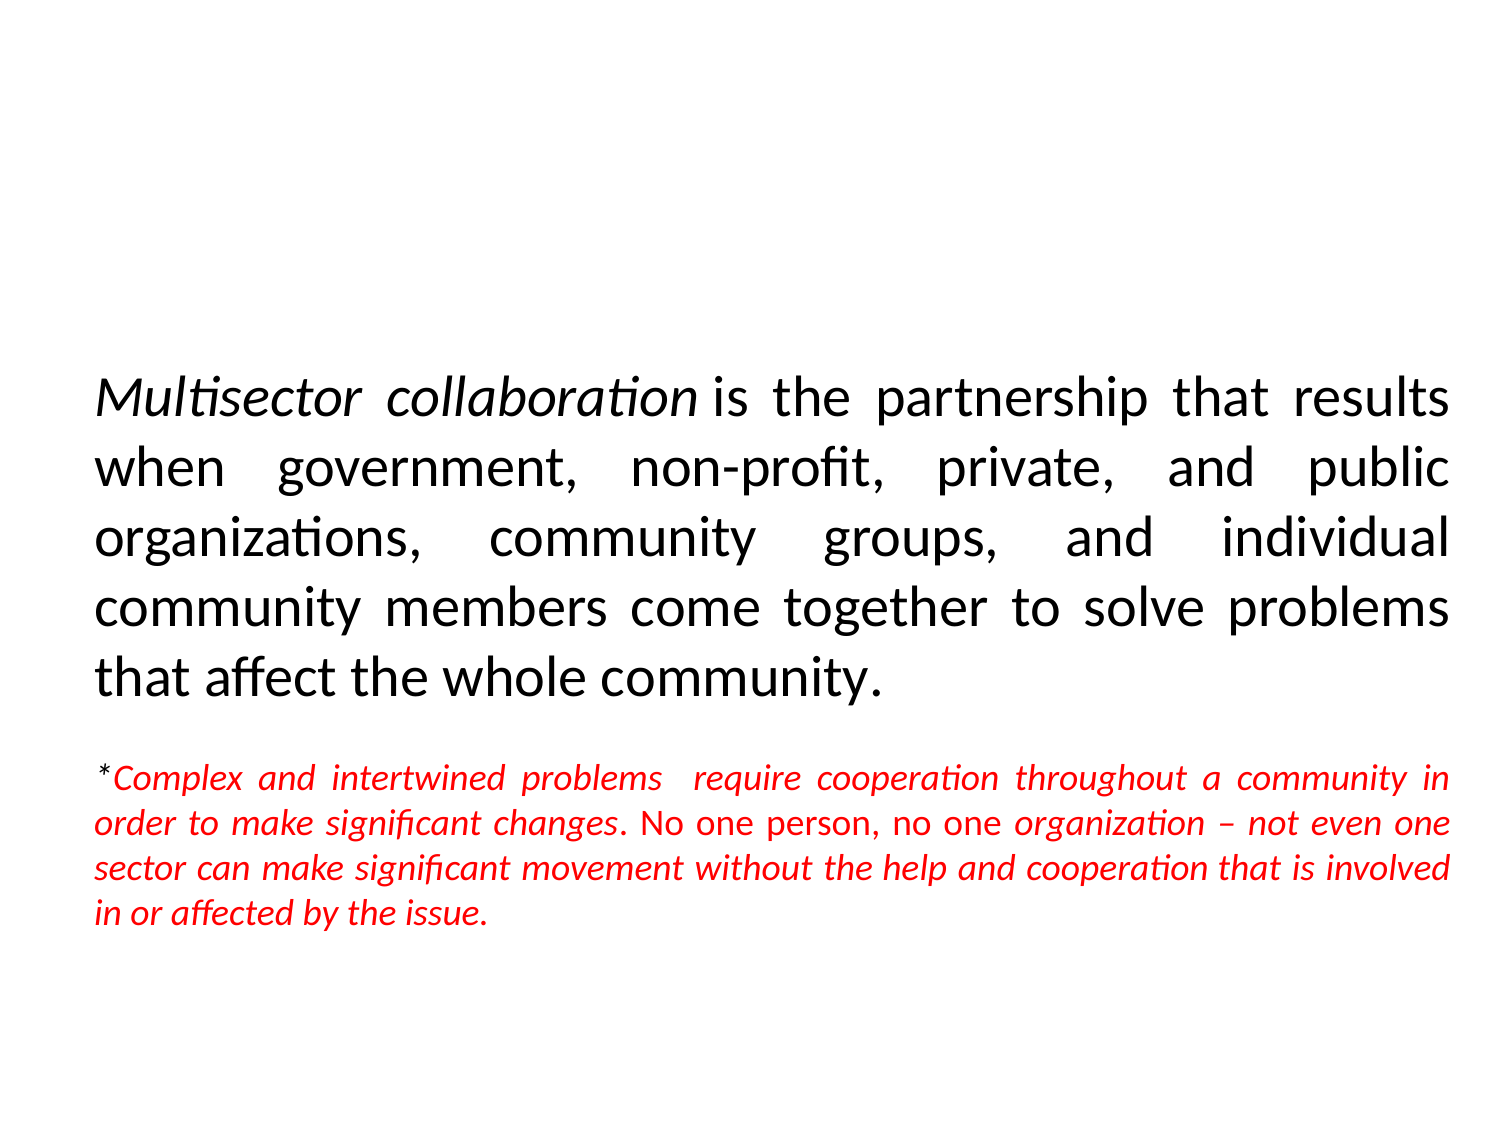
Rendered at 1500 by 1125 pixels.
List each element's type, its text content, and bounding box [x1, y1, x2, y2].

text_box Multisector collaboration is the partnership that results when government, non-profit, private, and public organizations, community groups, and individual community members come together to solve problems that affect the whole community. *Complex and intertwined problems require cooperation throughout a community in order to make significant changes. No one person, no one organization – not even one sector can make significant movement without the help and cooperation that is involved in or affected by the issue. [79, 350, 1466, 986]
